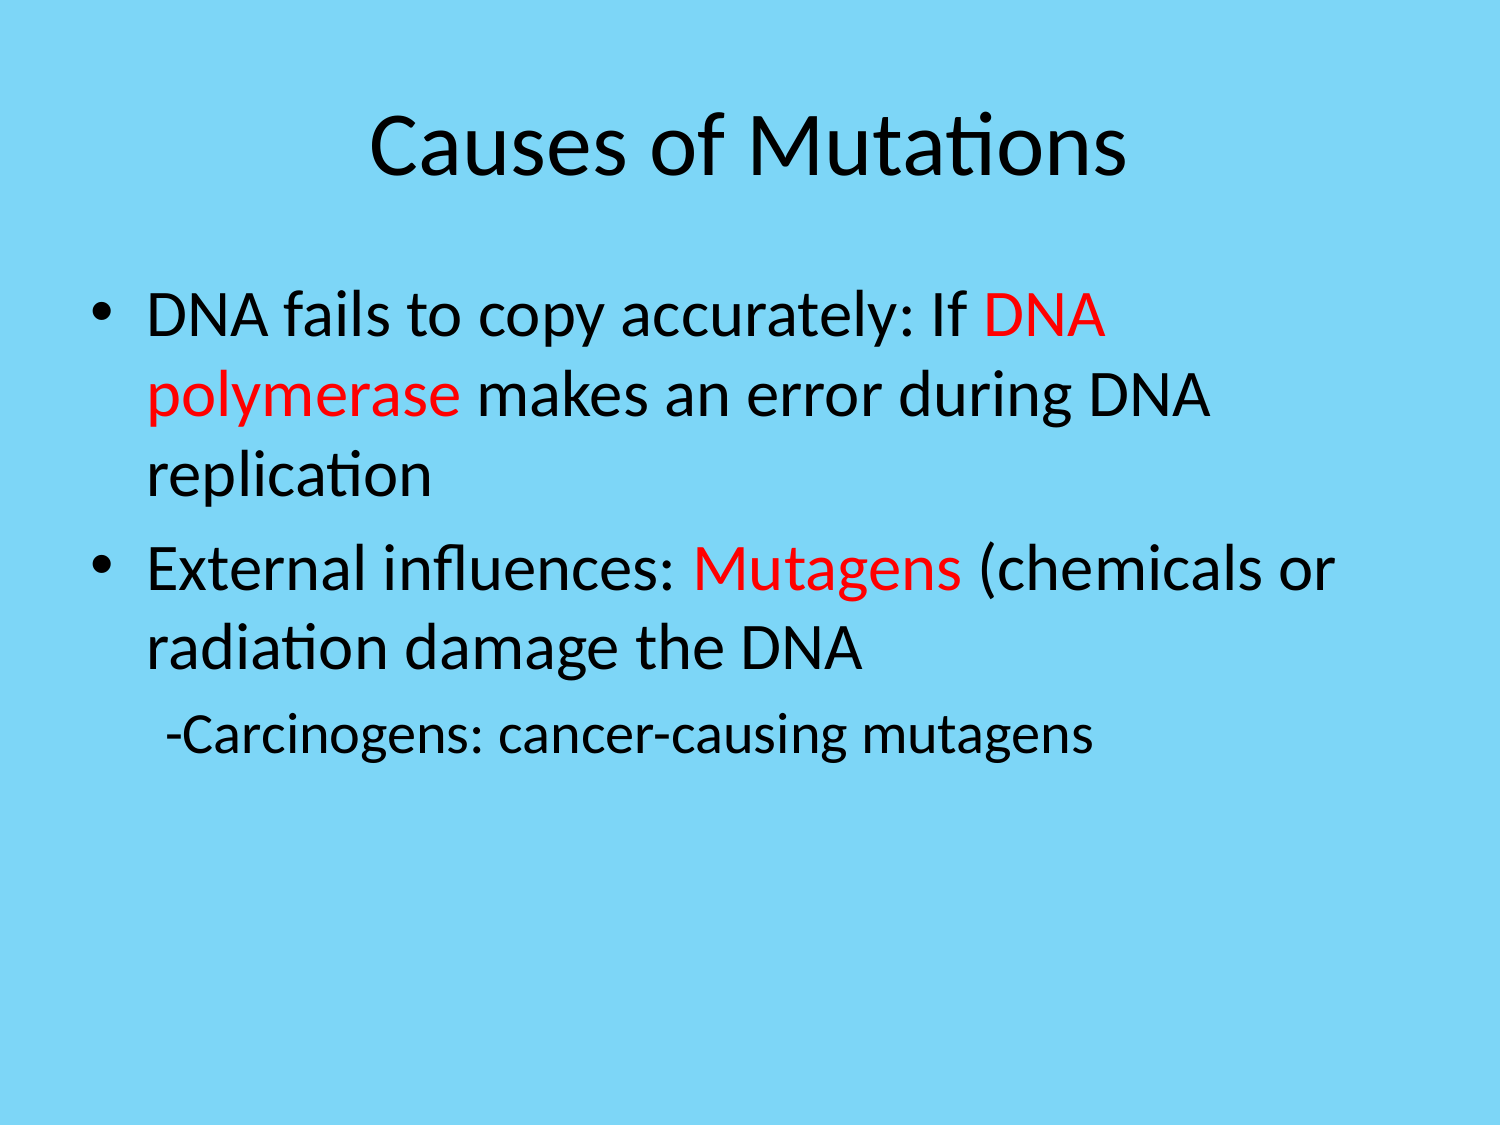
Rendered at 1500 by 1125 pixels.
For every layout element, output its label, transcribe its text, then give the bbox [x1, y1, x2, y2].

list DNA fails to copy accurately: If DNA polymerase makes an error during DNA replication External influences: Mutagens (chemicals or radiation damage the DNA -Carcinogens: cancer-causing mutagens [75, 262, 1425, 1005]
title Causes of Mutations [75, 45, 1425, 233]
